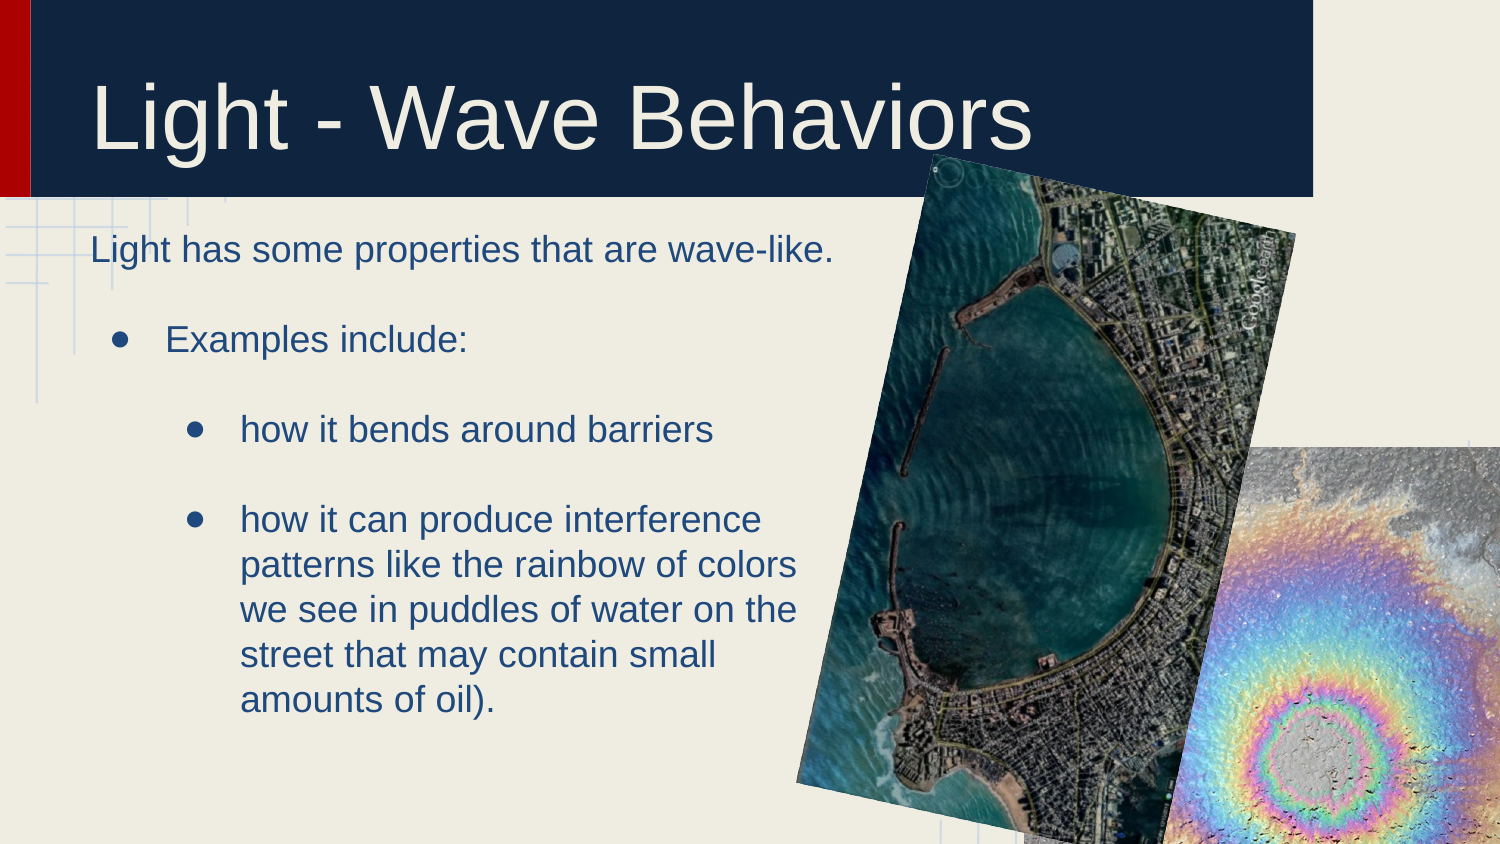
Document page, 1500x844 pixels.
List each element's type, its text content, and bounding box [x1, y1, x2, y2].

list Light has some properties that are wave-like. Examples include: how it bends around barriers how it can produce interference patterns like the rainbow of colors we see in puddles of water on the street that may contain small amounts of oil). [75, 209, 866, 780]
picture [723, 155, 1500, 844]
title Light - Wave Behaviors [75, 11, 1276, 183]
